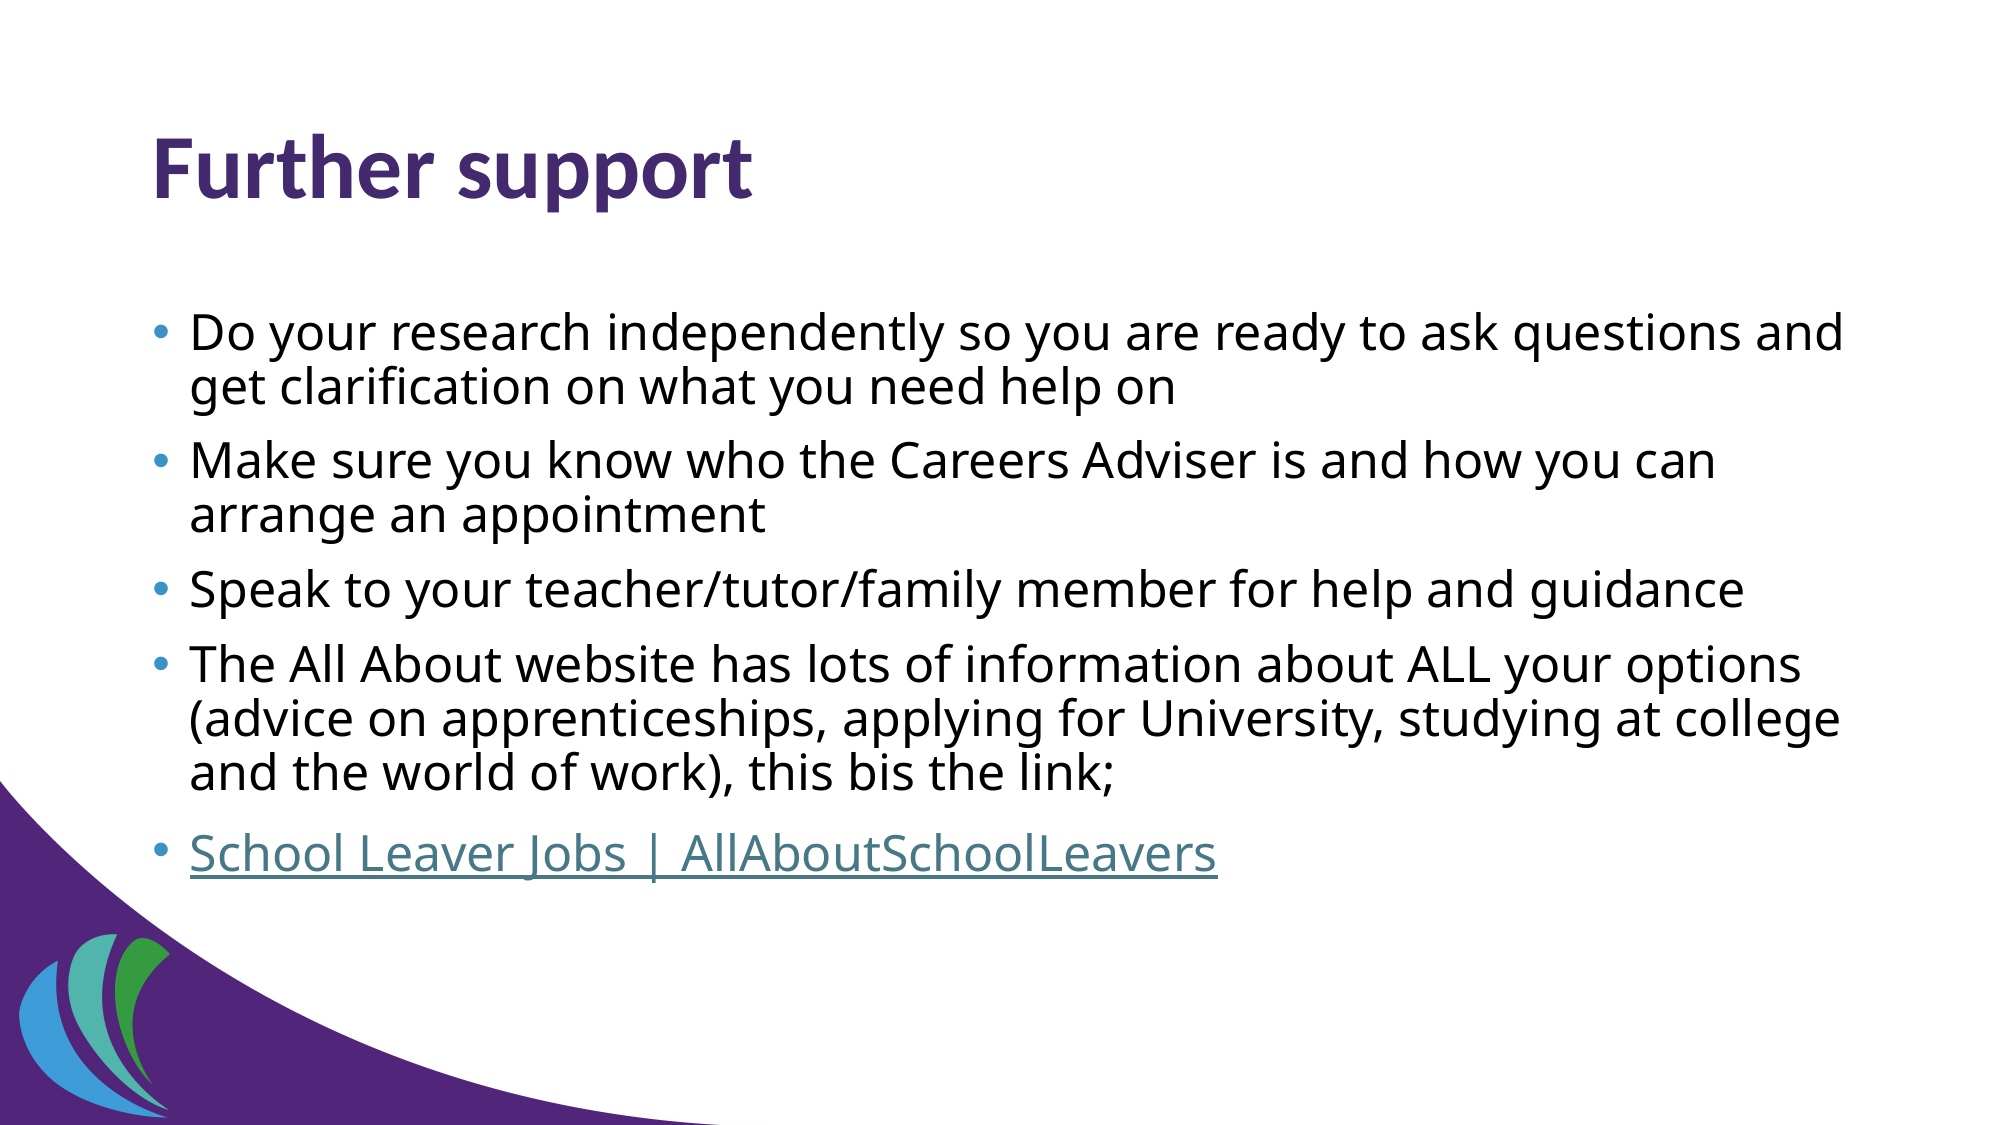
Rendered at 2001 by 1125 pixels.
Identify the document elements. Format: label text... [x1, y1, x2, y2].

picture [0, 1, 2000, 1125]
list Do your research independently so you are ready to ask questions and get clarification on what you need help on Make sure you know who the Careers Adviser is and how you can arrange an appointment Speak to your teacher/tutor/family member for help and guidance The All About website has lots of information about ALL your options (advice on apprenticeships, applying for University, studying at college and the world of work), this bis the link; School Leaver Jobs | AllAboutSchoolLeavers [137, 299, 1863, 1014]
title Further support [137, 59, 1863, 278]
